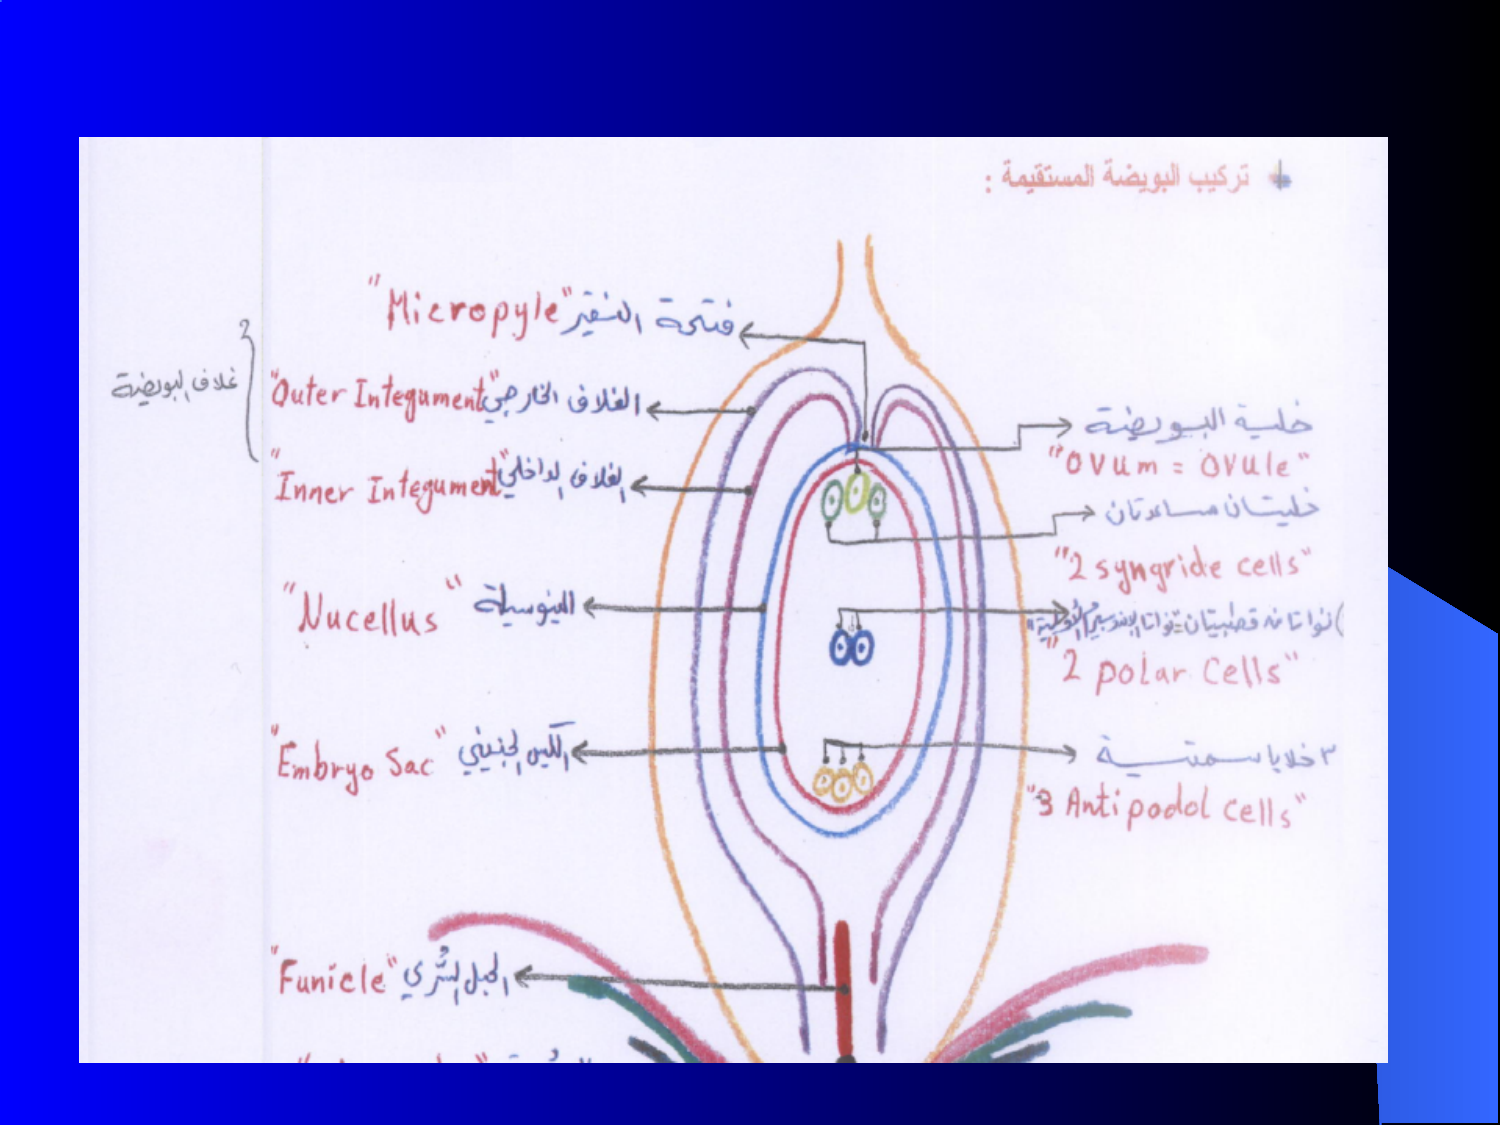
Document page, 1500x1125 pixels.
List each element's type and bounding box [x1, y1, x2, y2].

picture [79, 137, 1388, 1063]
